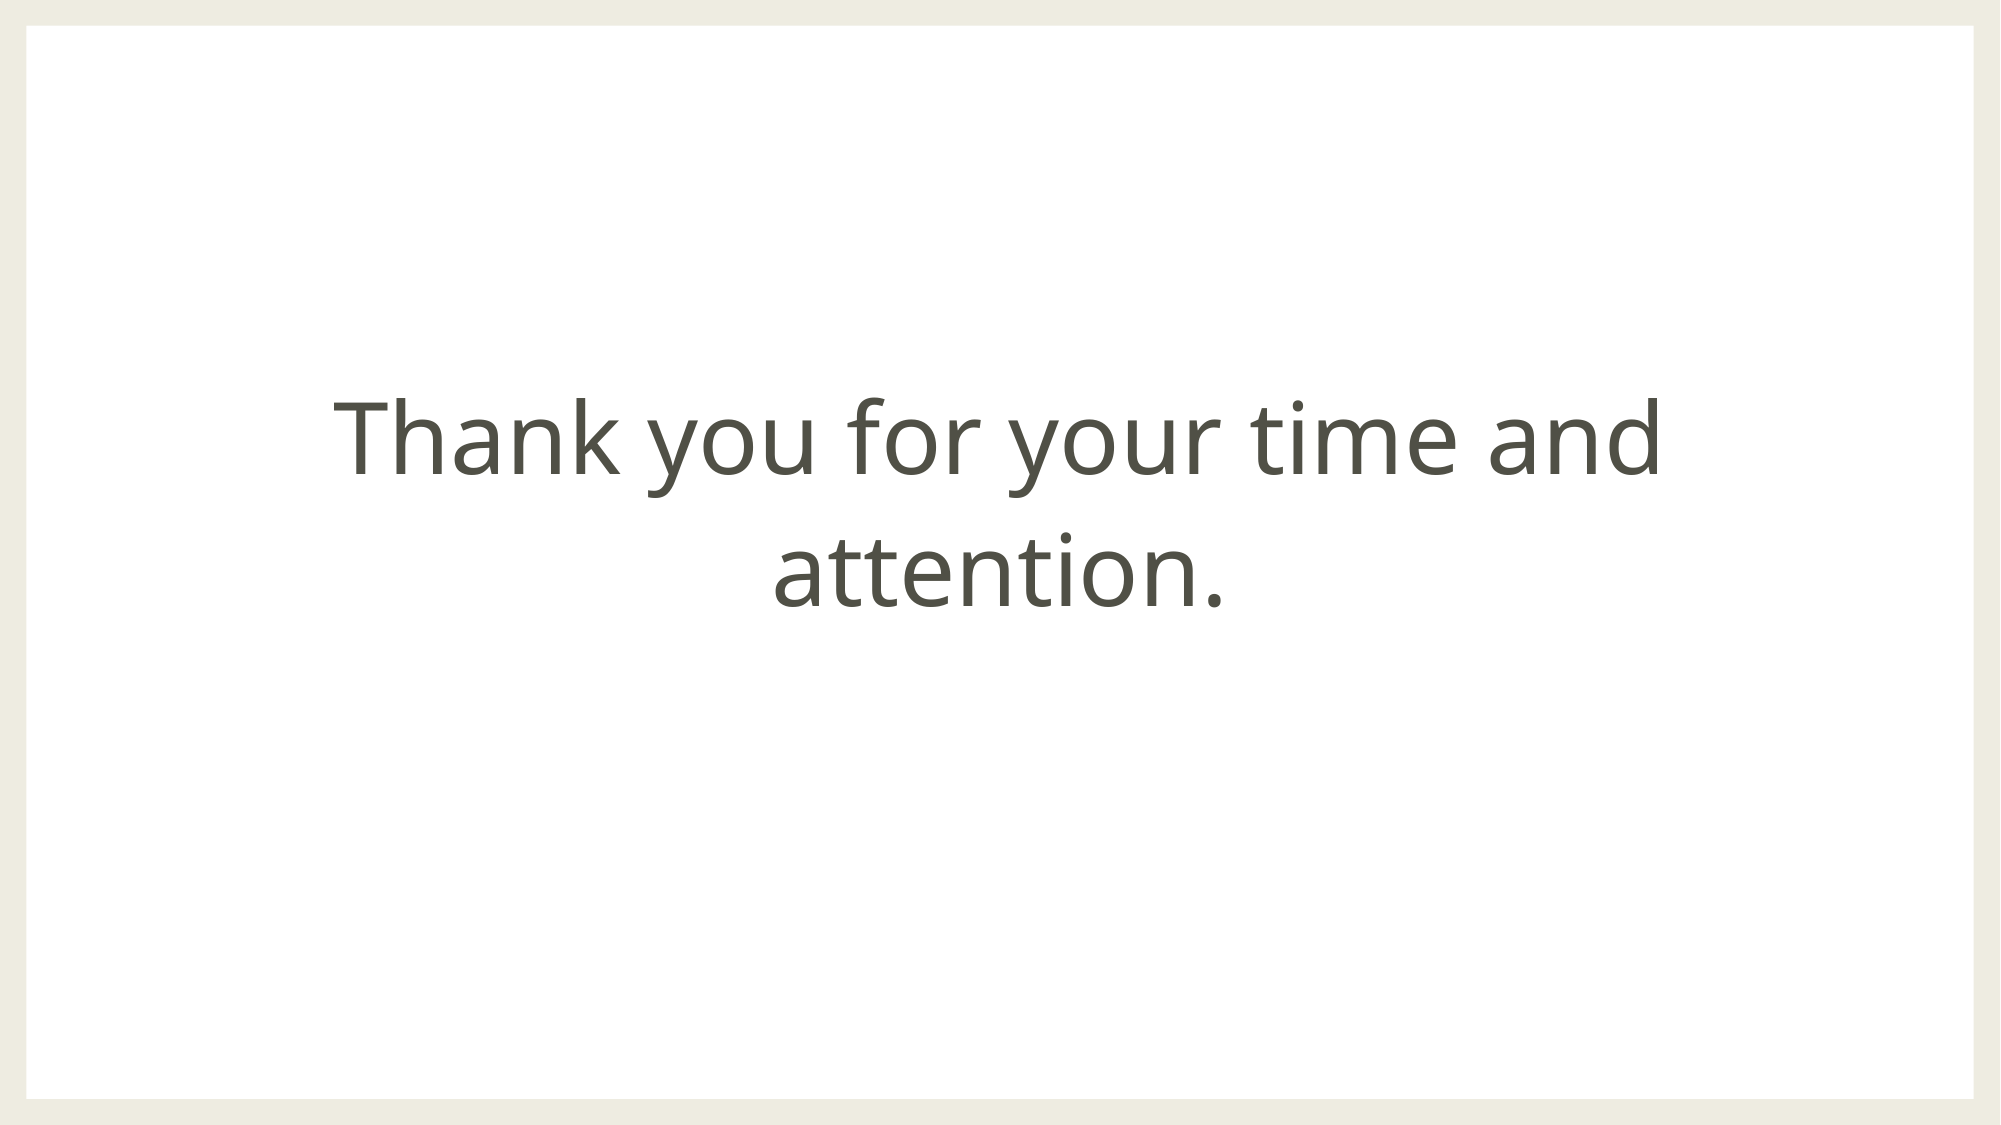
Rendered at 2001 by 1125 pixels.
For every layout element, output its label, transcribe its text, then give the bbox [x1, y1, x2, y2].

list Thank you for your time and attention. [168, 354, 1832, 1006]
